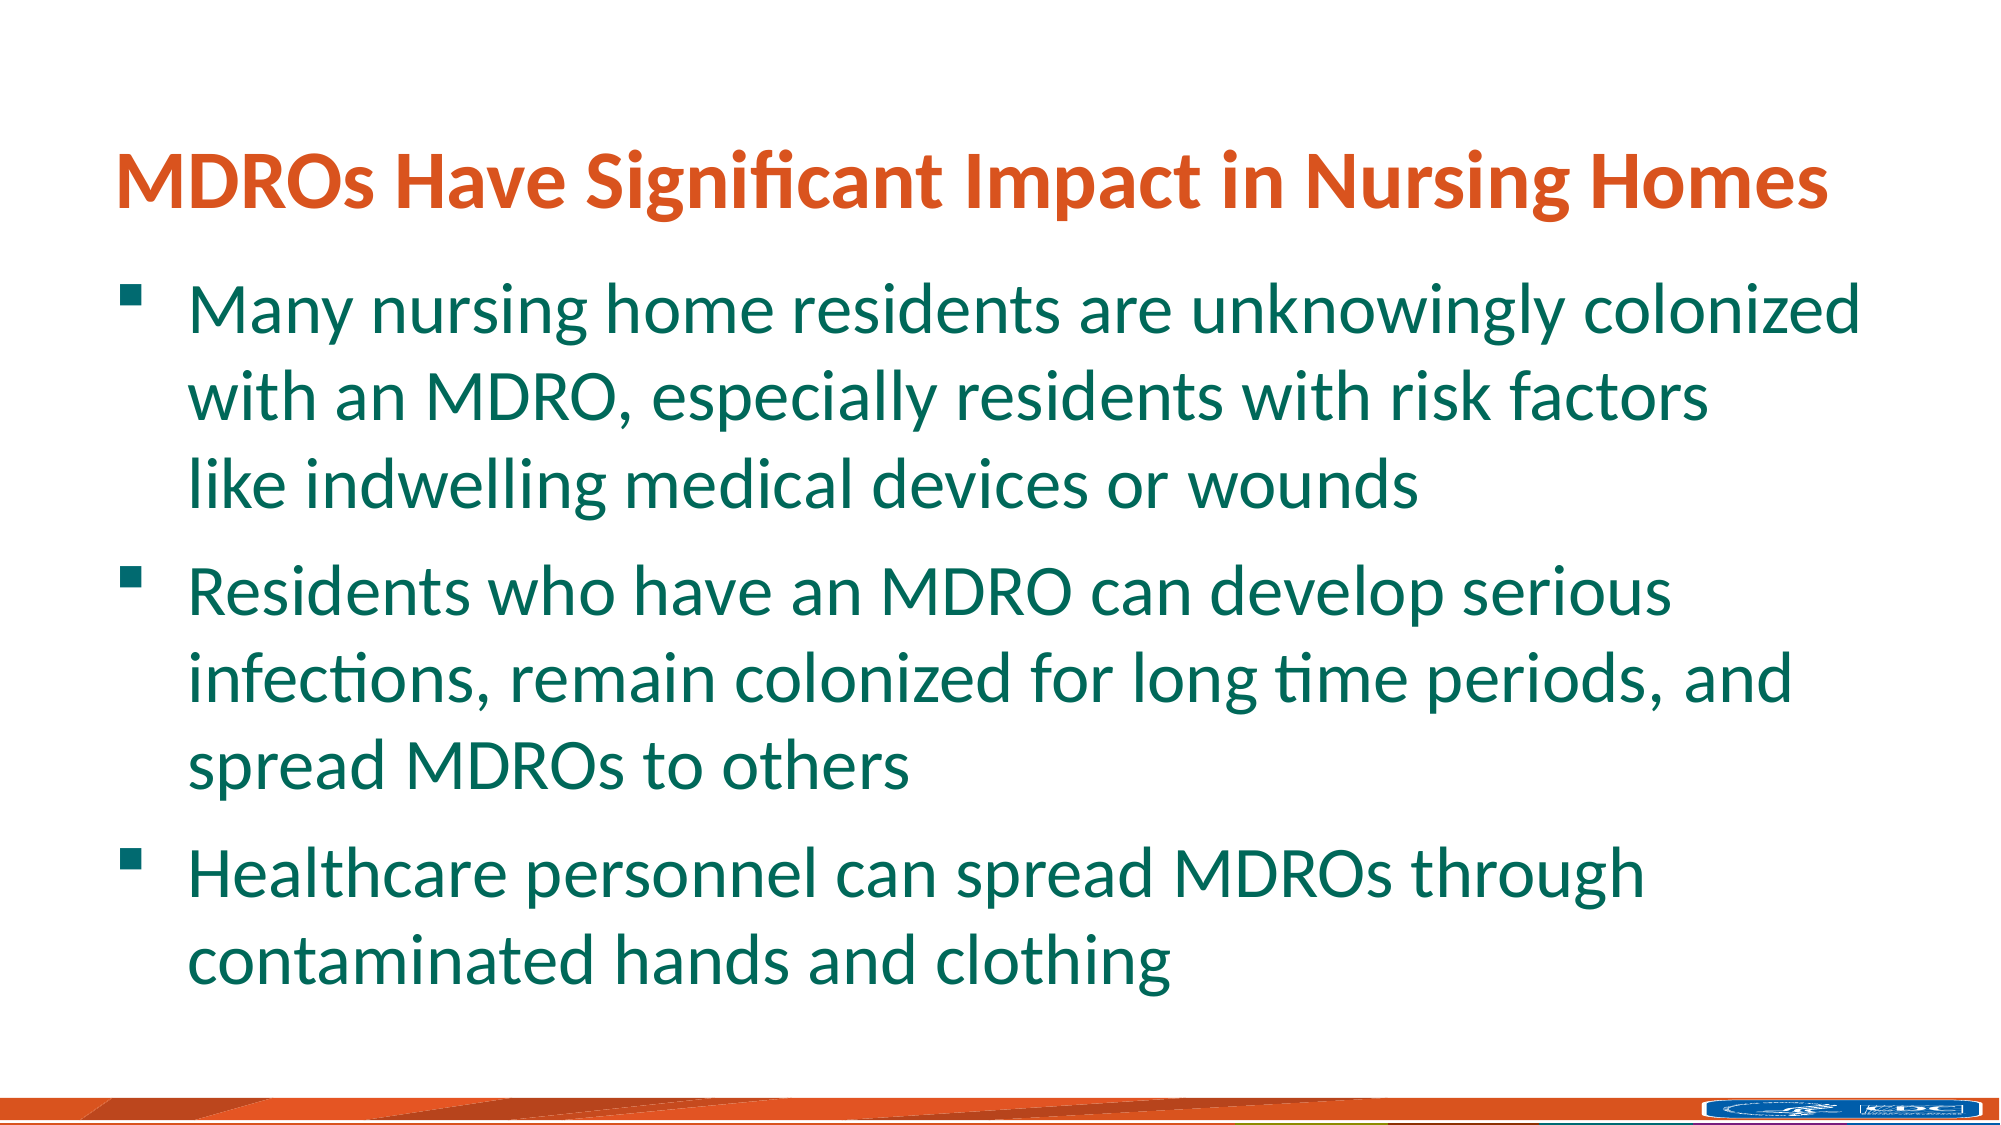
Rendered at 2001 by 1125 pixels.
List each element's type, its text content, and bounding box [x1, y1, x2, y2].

title MDROs Have Significant Impact in Nursing Homes [99, 45, 1900, 233]
list Many nursing home residents are unknowingly colonized with an MDRO, especially residents with risk factors like indwelling medical devices or wounds Residents who have an MDRO can develop serious infections, remain colonized for long time periods, and spread MDROs to others Healthcare personnel can spread MDROs through contaminated hands and clothing [99, 253, 1900, 1007]
